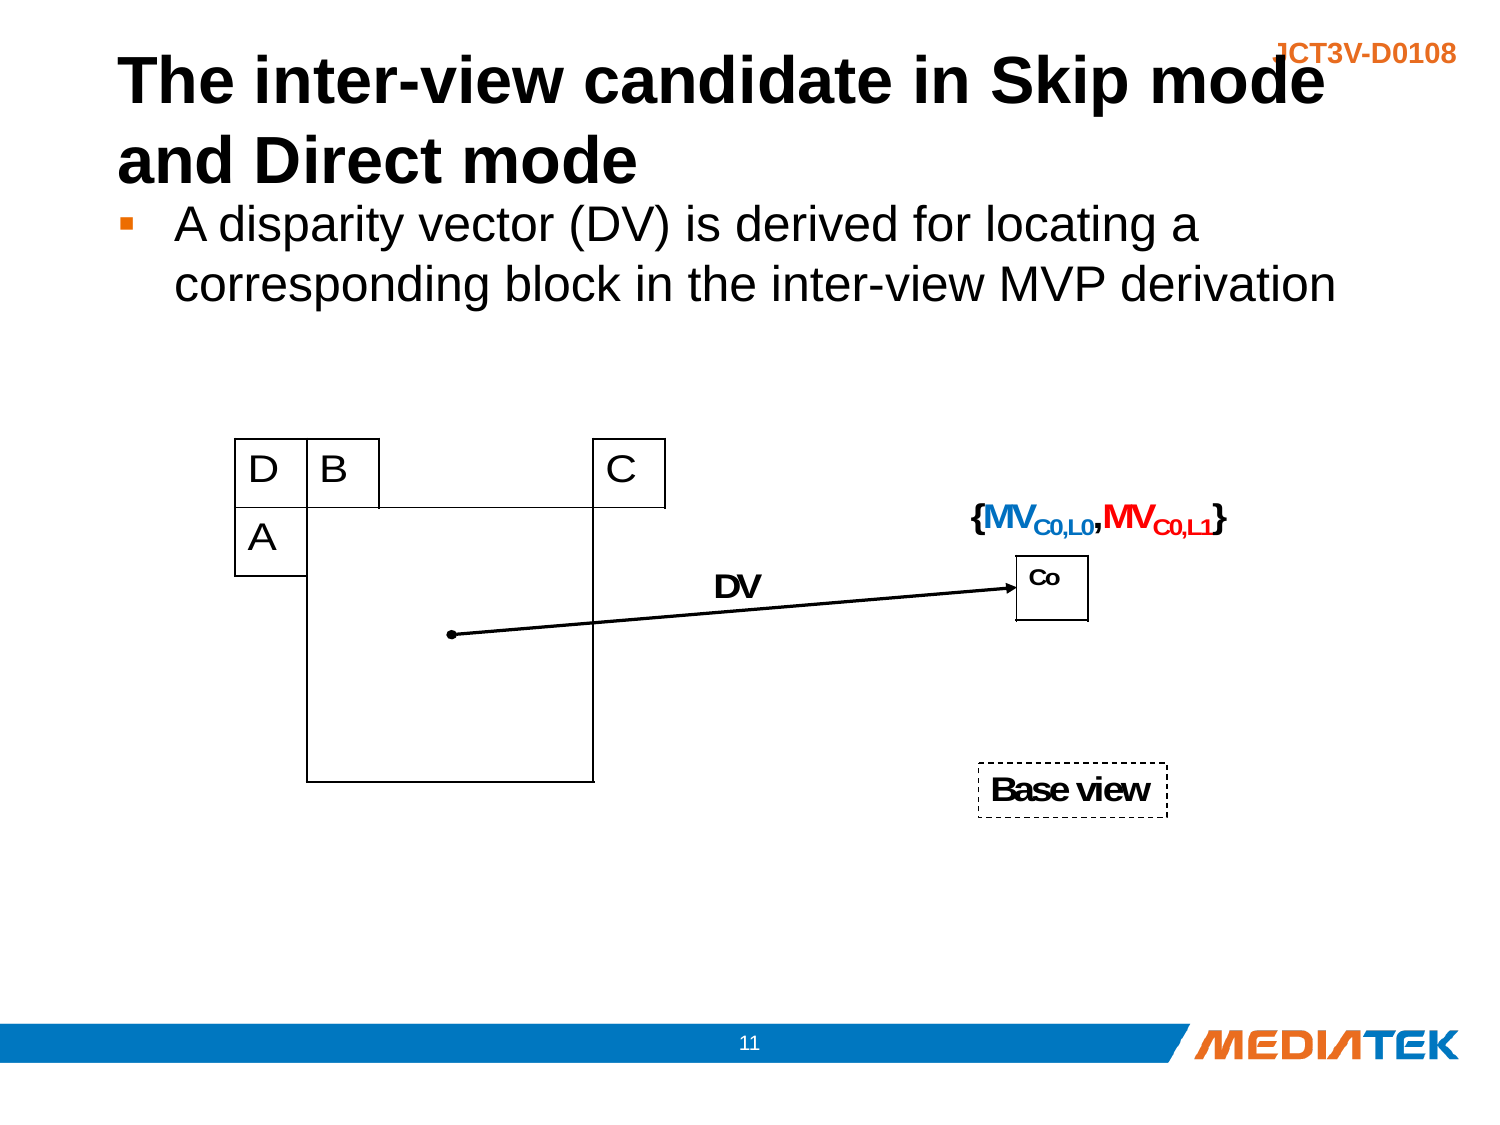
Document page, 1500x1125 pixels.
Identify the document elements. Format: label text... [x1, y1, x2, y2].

picture [789, 1023, 1459, 1063]
slide_number 10 [711, 1022, 789, 1090]
list A disparity vector (DV) is derived for locating a corresponding block in the inter-view MVP derivation [102, 184, 1425, 351]
picture [0, 1023, 711, 1063]
title The inter-view candidate in Skip mode and Direct mode [101, 62, 1425, 172]
picture [218, 420, 1280, 819]
